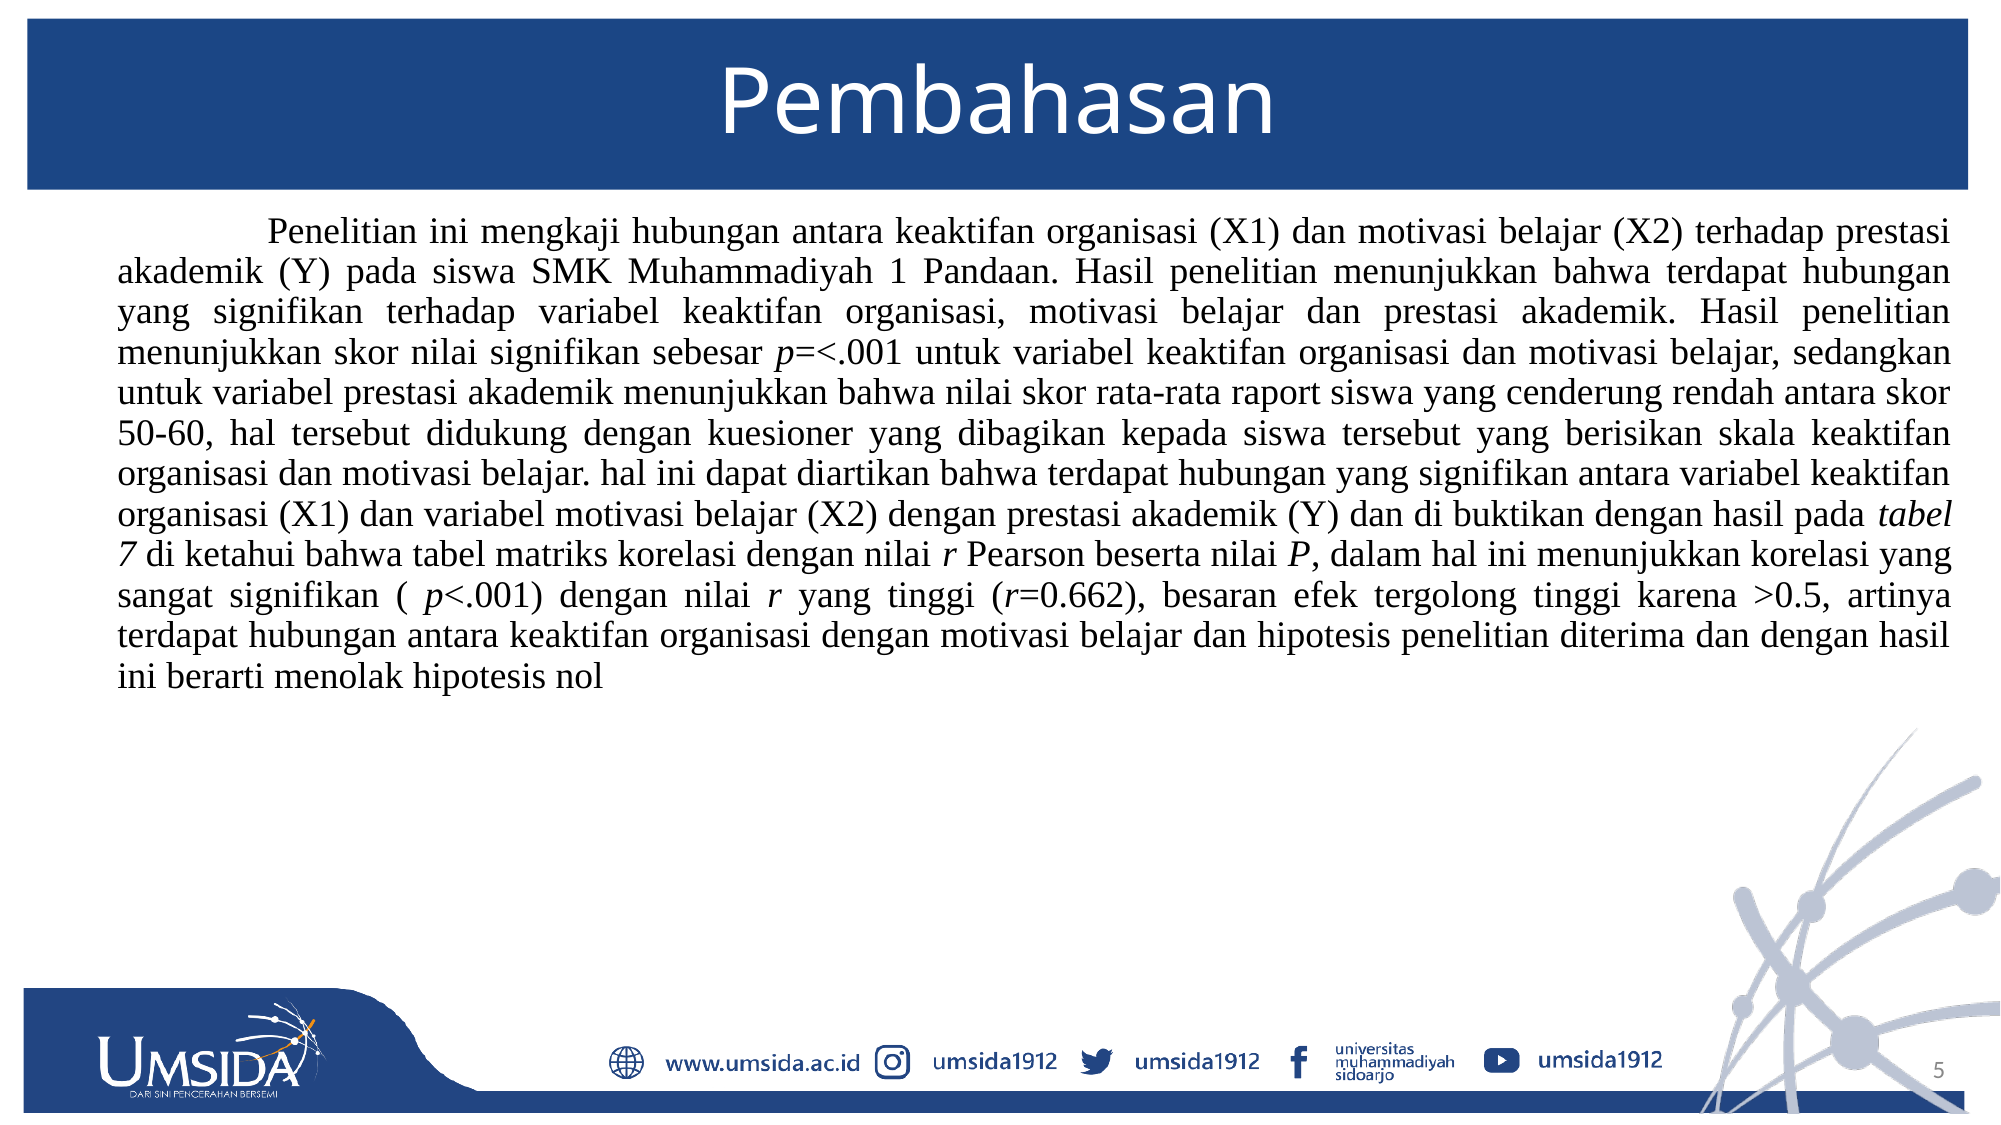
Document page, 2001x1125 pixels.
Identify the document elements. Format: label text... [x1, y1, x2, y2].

list Penelitian ini mengkaji hubungan antara keaktifan organisasi (X1) dan motivasi belajar (X2) terhadap prestasi akademik (Y) pada siswa SMK Muhammadiyah 1 Pandaan. Hasil penelitian menunjukkan bahwa terdapat hubungan yang signifikan terhadap variabel keaktifan organisasi, motivasi belajar dan prestasi akademik. Hasil penelitian menunjukkan skor nilai signifikan sebesar p=<.001 untuk variabel keaktifan organisasi dan motivasi belajar, sedangkan untuk variabel prestasi akademik menunjukkan bahwa nilai skor rata-rata raport siswa yang cenderung rendah antara skor 50-60, hal tersebut didukung dengan kuesioner yang dibagikan kepada siswa tersebut yang berisikan skala keaktifan organisasi dan motivasi belajar. hal ini dapat diartikan bahwa terdapat hubungan yang signifikan antara variabel keaktifan organisasi (X1) dan variabel motivasi belajar (X2) dengan prestasi akademik (Y) dan di buktikan dengan hasil pada tabel 7 di ketahui bahwa tabel matriks korelasi dengan nilai r Pearson beserta nilai P, dalam hal ini menunjukkan korelasi yang sangat signifikan ( p<.001) dengan nilai r yang tinggi (r=0.662), besaran efek tergolong tinggi karena >0.5, artinya terdapat hubungan antara keaktifan organisasi dengan motivasi belajar dan hipotesis penelitian diterima dan dengan hasil ini berarti menolak hipotesis nol [27, 203, 1969, 1039]
title Pembahasan [27, 18, 1969, 190]
picture [23, 51, 2001, 1114]
